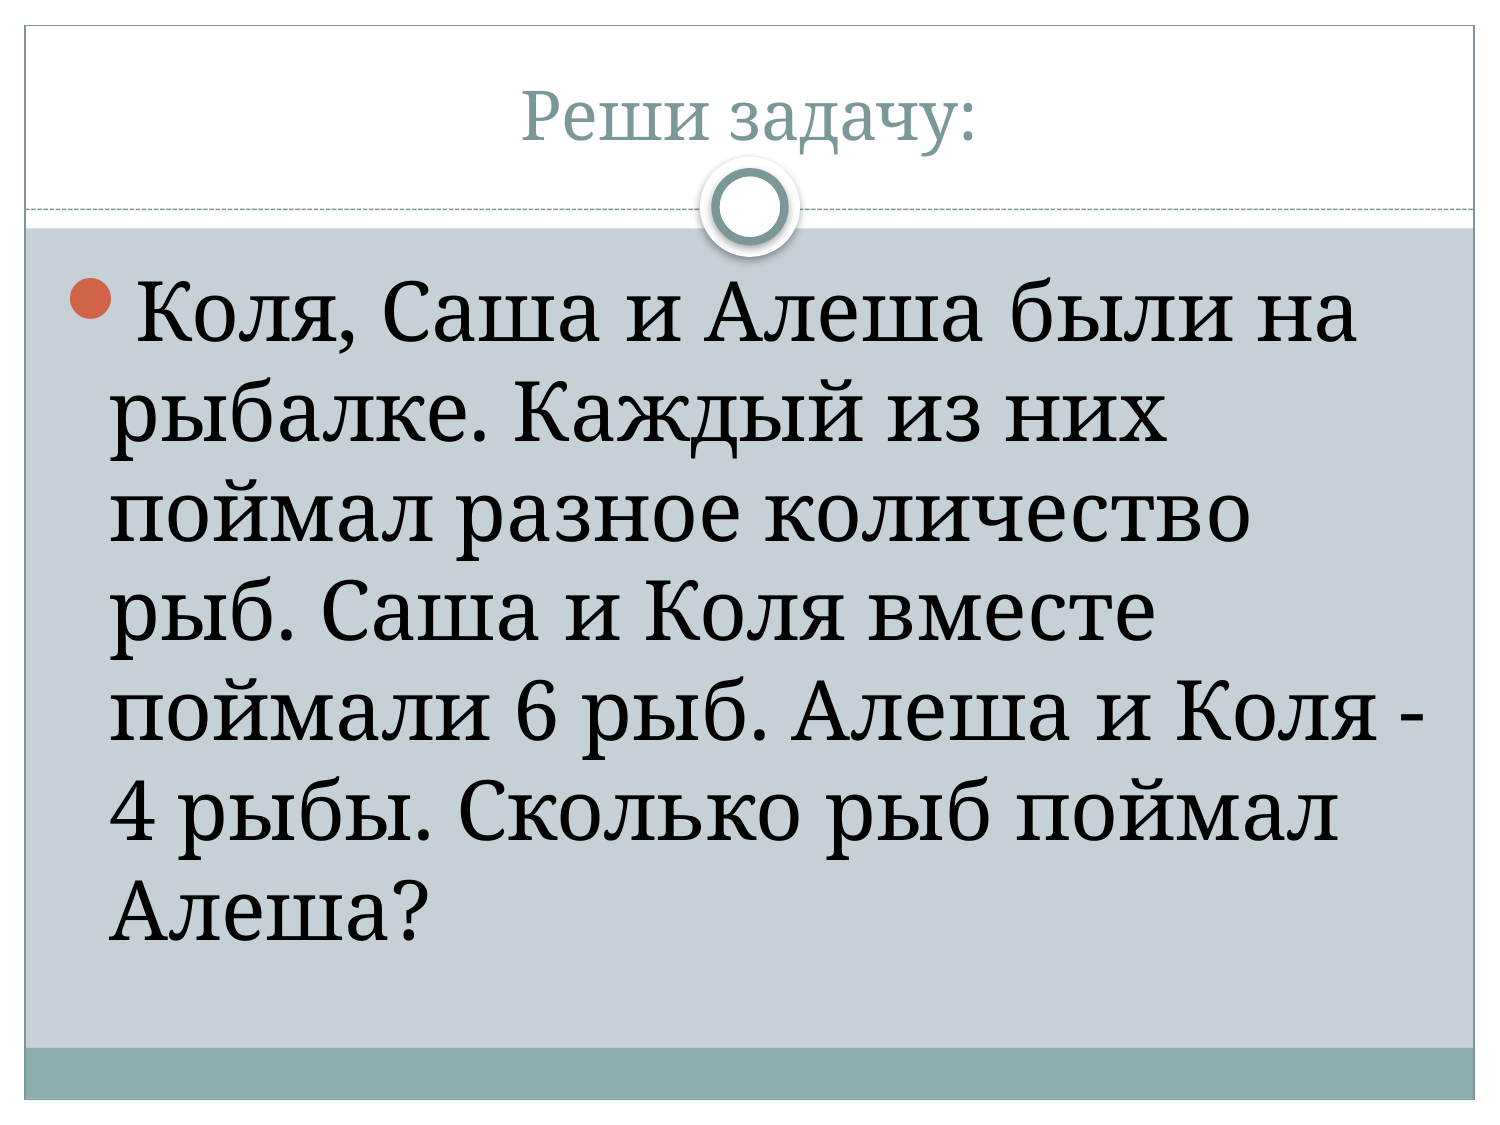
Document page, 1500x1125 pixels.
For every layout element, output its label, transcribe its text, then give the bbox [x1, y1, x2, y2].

list Коля, Саша и Алеша были на рыбалке. Каждый из них поймал разное количество рыб. Саша и Коля вместе поймали 6 рыб. Алеша и Коля - 4 рыбы. Сколько рыб поймал Алеша? [49, 250, 1445, 1001]
title Реши задачу: [49, 37, 1450, 162]
